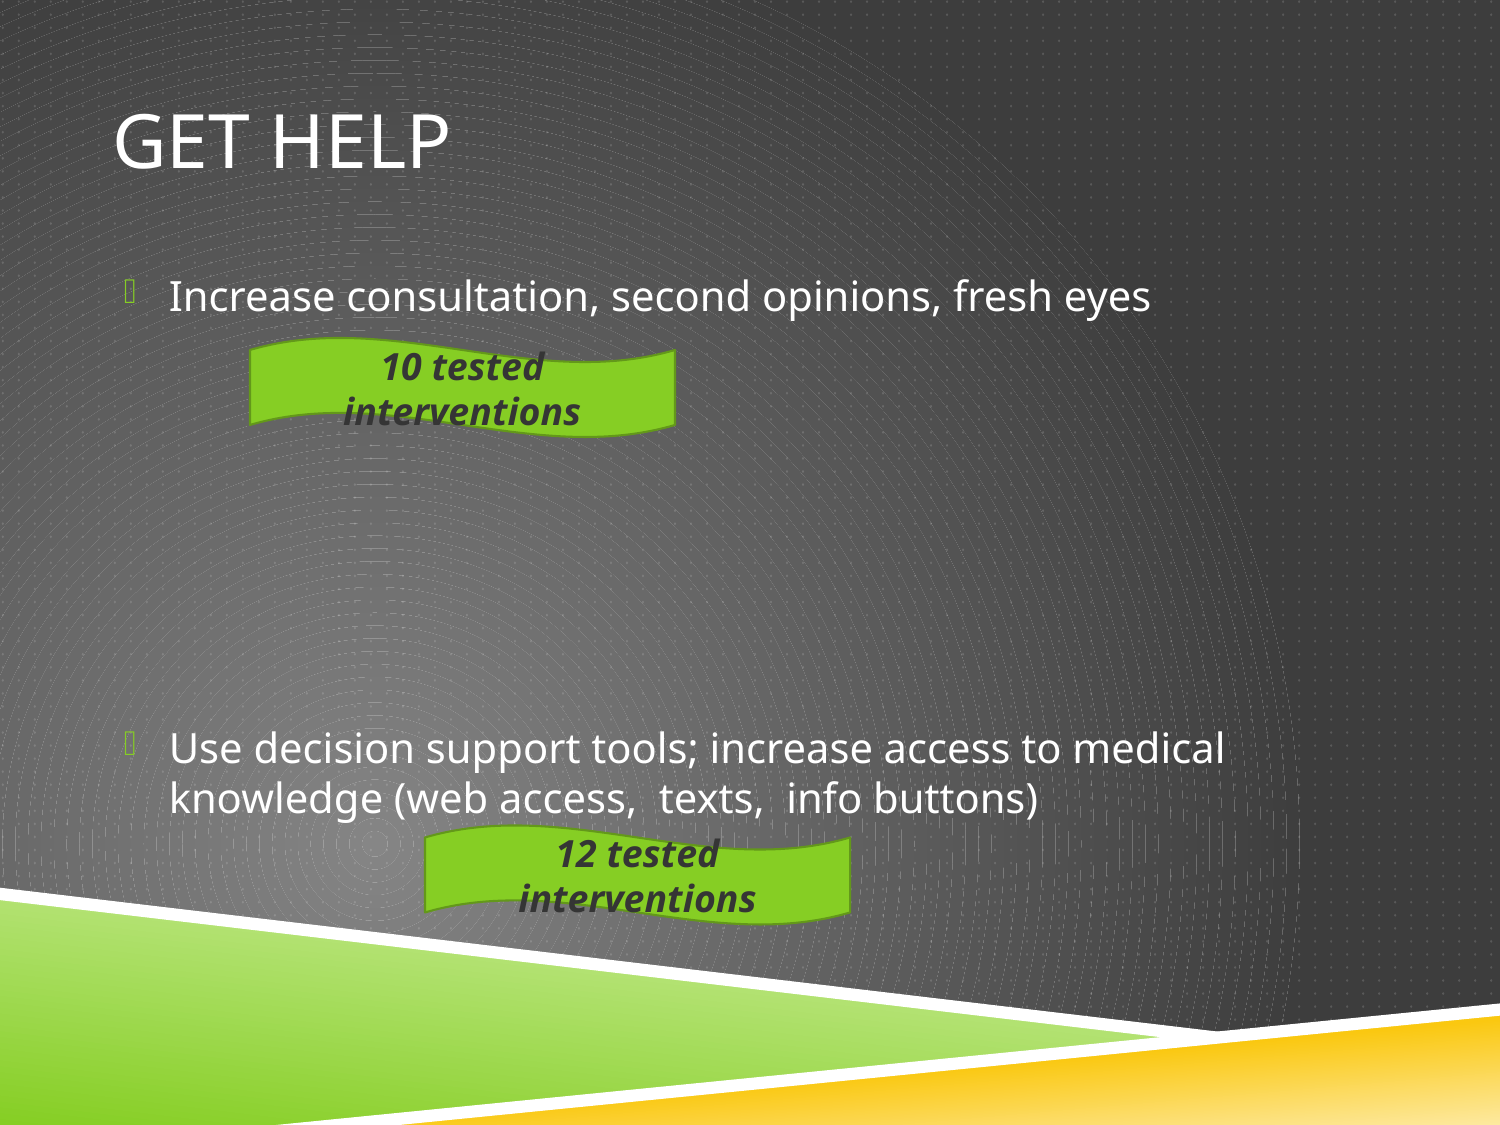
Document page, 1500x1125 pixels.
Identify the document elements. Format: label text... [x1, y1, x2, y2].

title GET HELP [112, 45, 1388, 233]
list Increase consultation, second opinions, fresh eyes Use decision support tools; increase access to medical knowledge (web access, texts, info buttons) [112, 262, 1388, 501]
text_box 12 tested interventions [423, 824, 852, 926]
text_box 10 tested interventions [248, 336, 677, 439]
